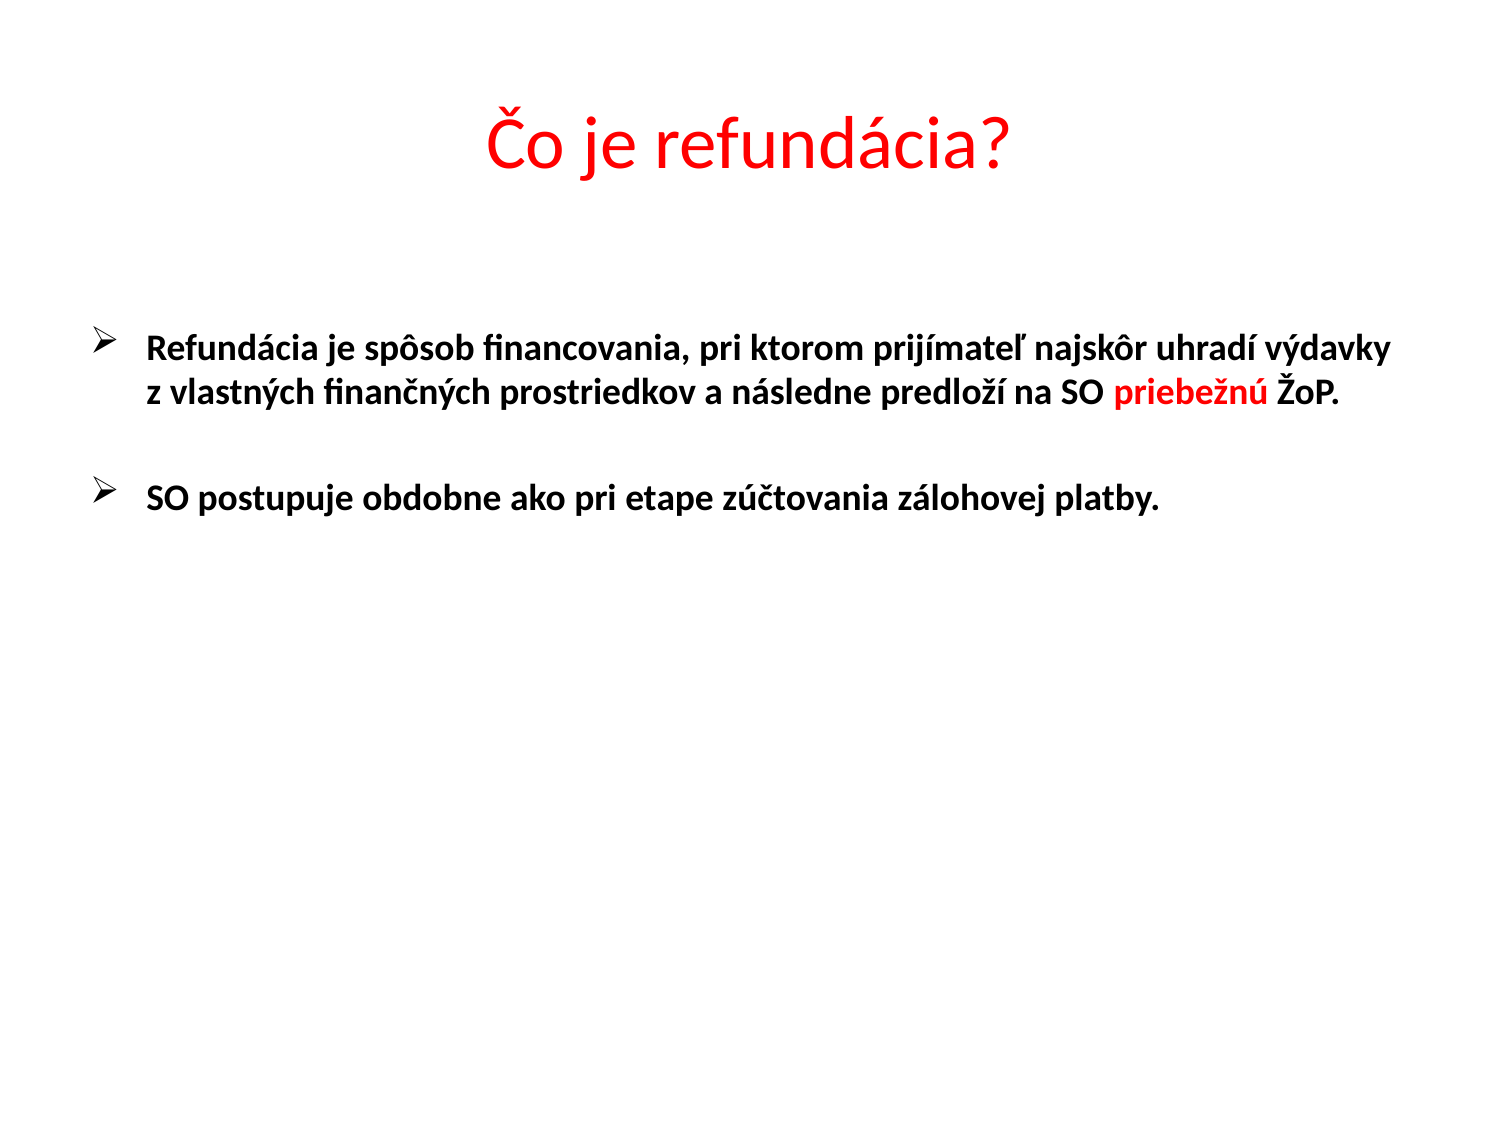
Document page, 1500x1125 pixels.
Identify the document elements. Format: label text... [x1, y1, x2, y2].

list Refundácia je spôsob financovania, pri ktorom prijímateľ najskôr uhradí výdavky z vlastných finančných prostriedkov a následne predloží na SO priebežnú ŽoP. SO postupuje obdobne ako pri etape zúčtovania zálohovej platby. [74, 262, 1426, 1006]
title Čo je refundácia? [74, 44, 1426, 233]
